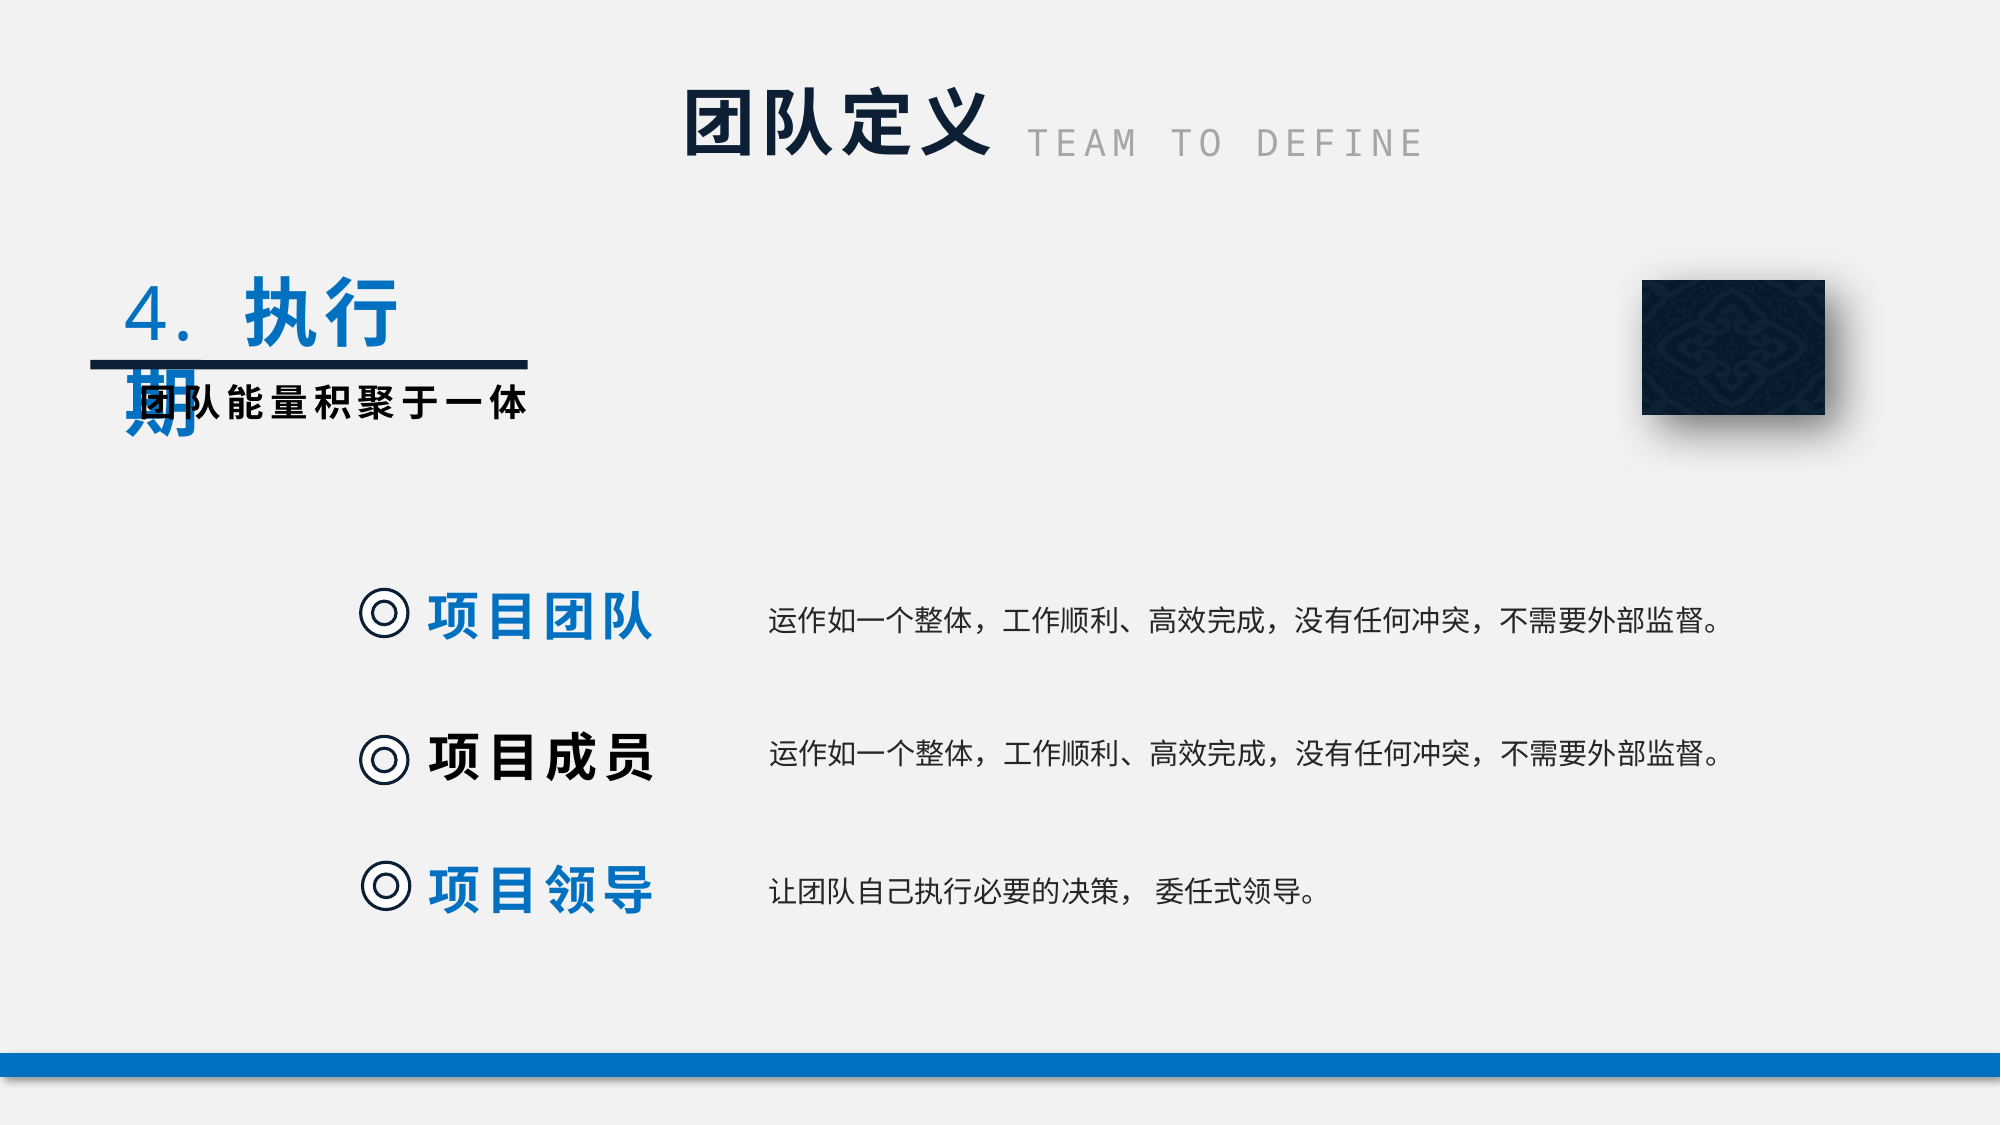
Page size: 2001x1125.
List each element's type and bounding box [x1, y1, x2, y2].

text_box [360, 575, 1735, 654]
text_box [360, 716, 1735, 796]
text_box [90, 258, 546, 433]
text_box [662, 69, 1437, 173]
text_box [0, 1052, 2000, 1078]
picture [1642, 280, 1825, 415]
text_box [362, 830, 1735, 929]
